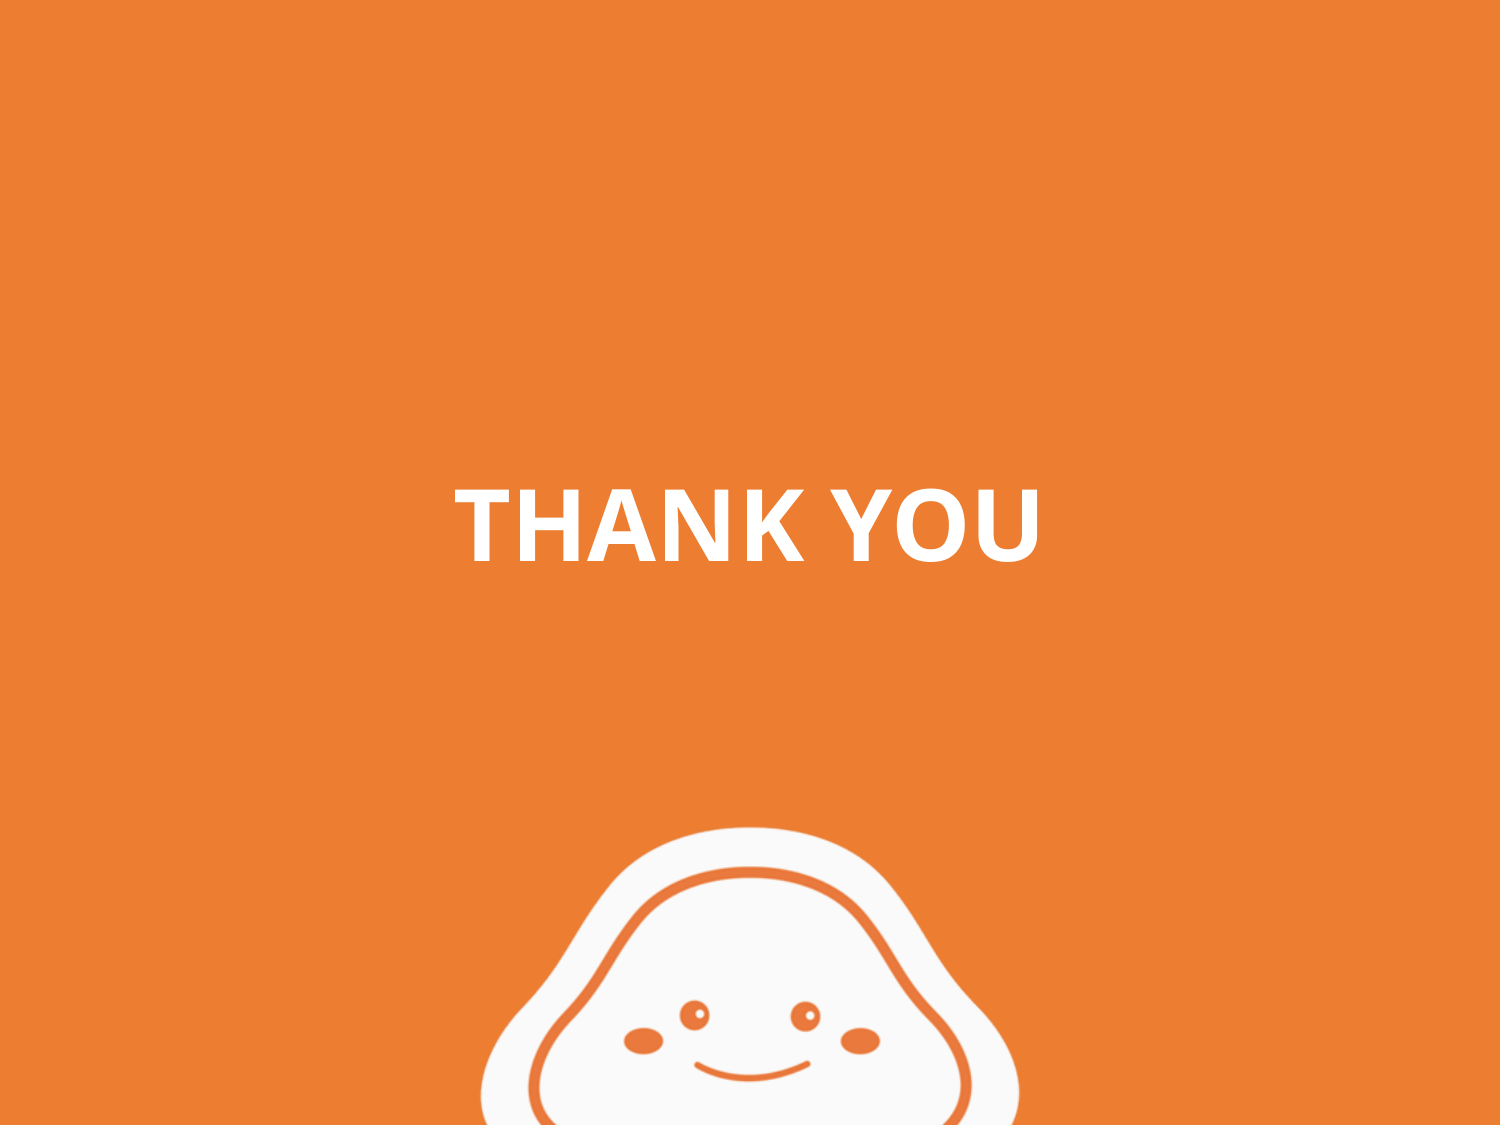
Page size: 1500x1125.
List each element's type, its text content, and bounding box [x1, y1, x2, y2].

picture [372, 562, 1127, 1125]
text_box THANK YOU [285, 461, 1215, 582]
